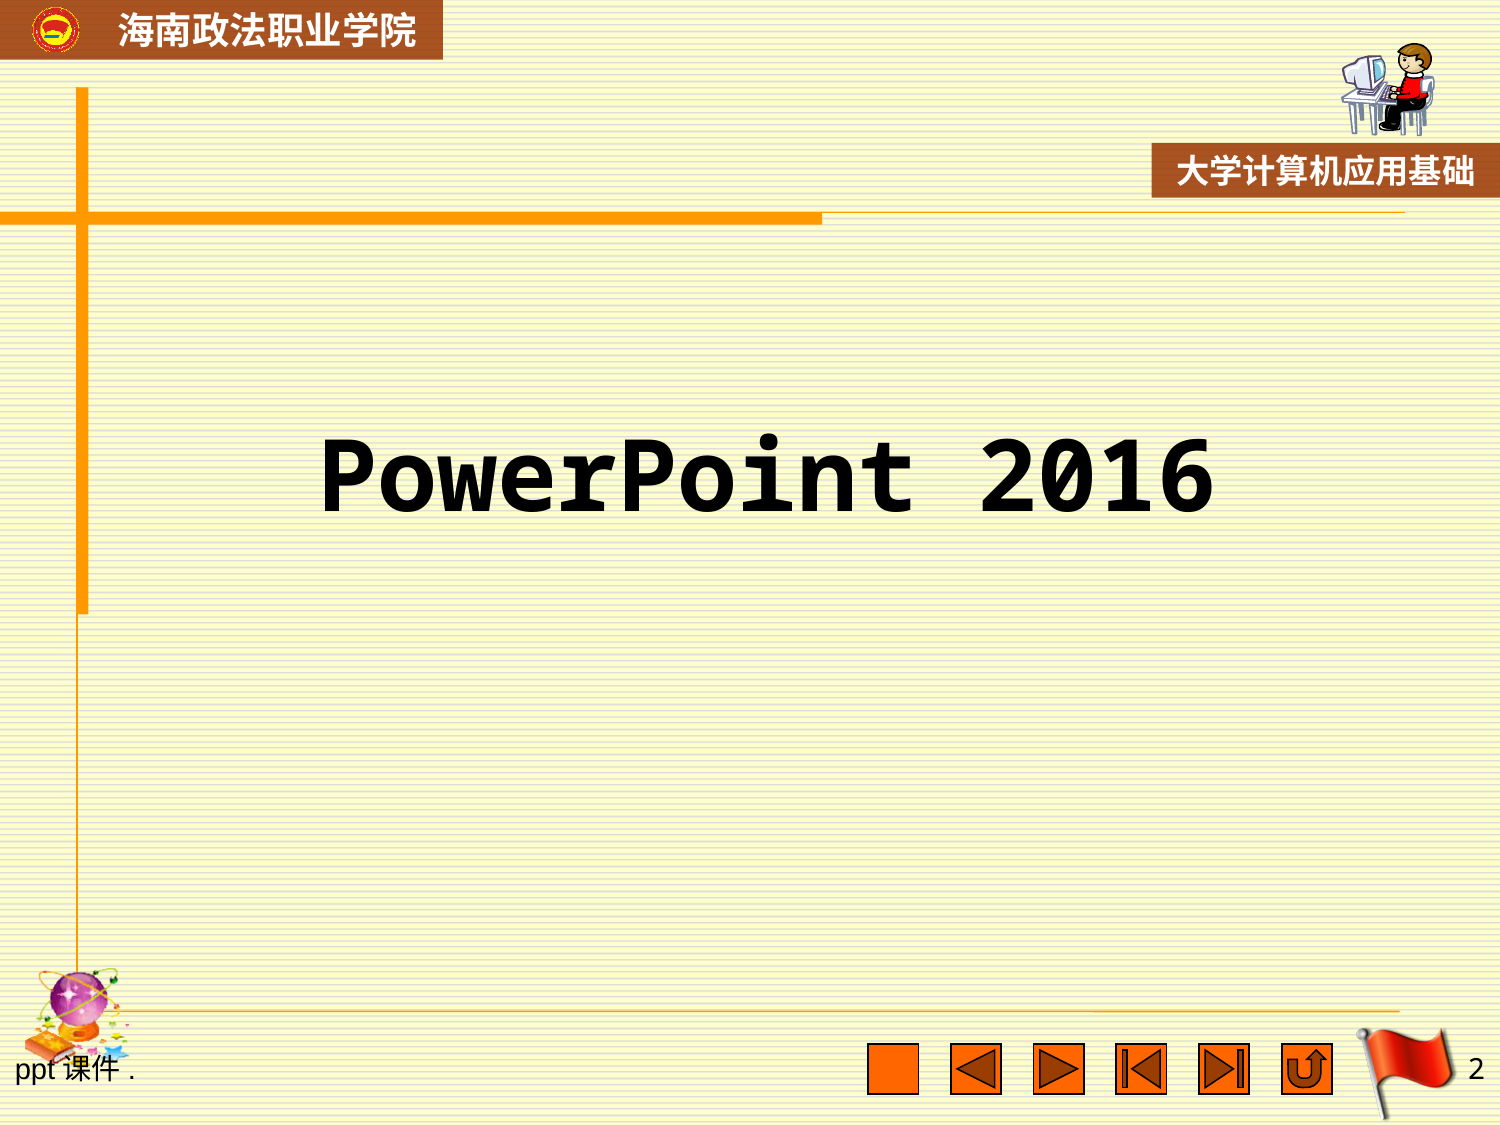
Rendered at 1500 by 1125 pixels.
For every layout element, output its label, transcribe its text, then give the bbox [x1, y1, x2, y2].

text_box PowerPoint 2016 [17, 326, 1500, 737]
picture [0, 0, 1500, 339]
picture [24, 1, 86, 57]
footer ppt课件. [0, 1042, 475, 1103]
picture [0, 225, 1500, 1125]
slide_number 2 [1149, 1042, 1500, 1103]
